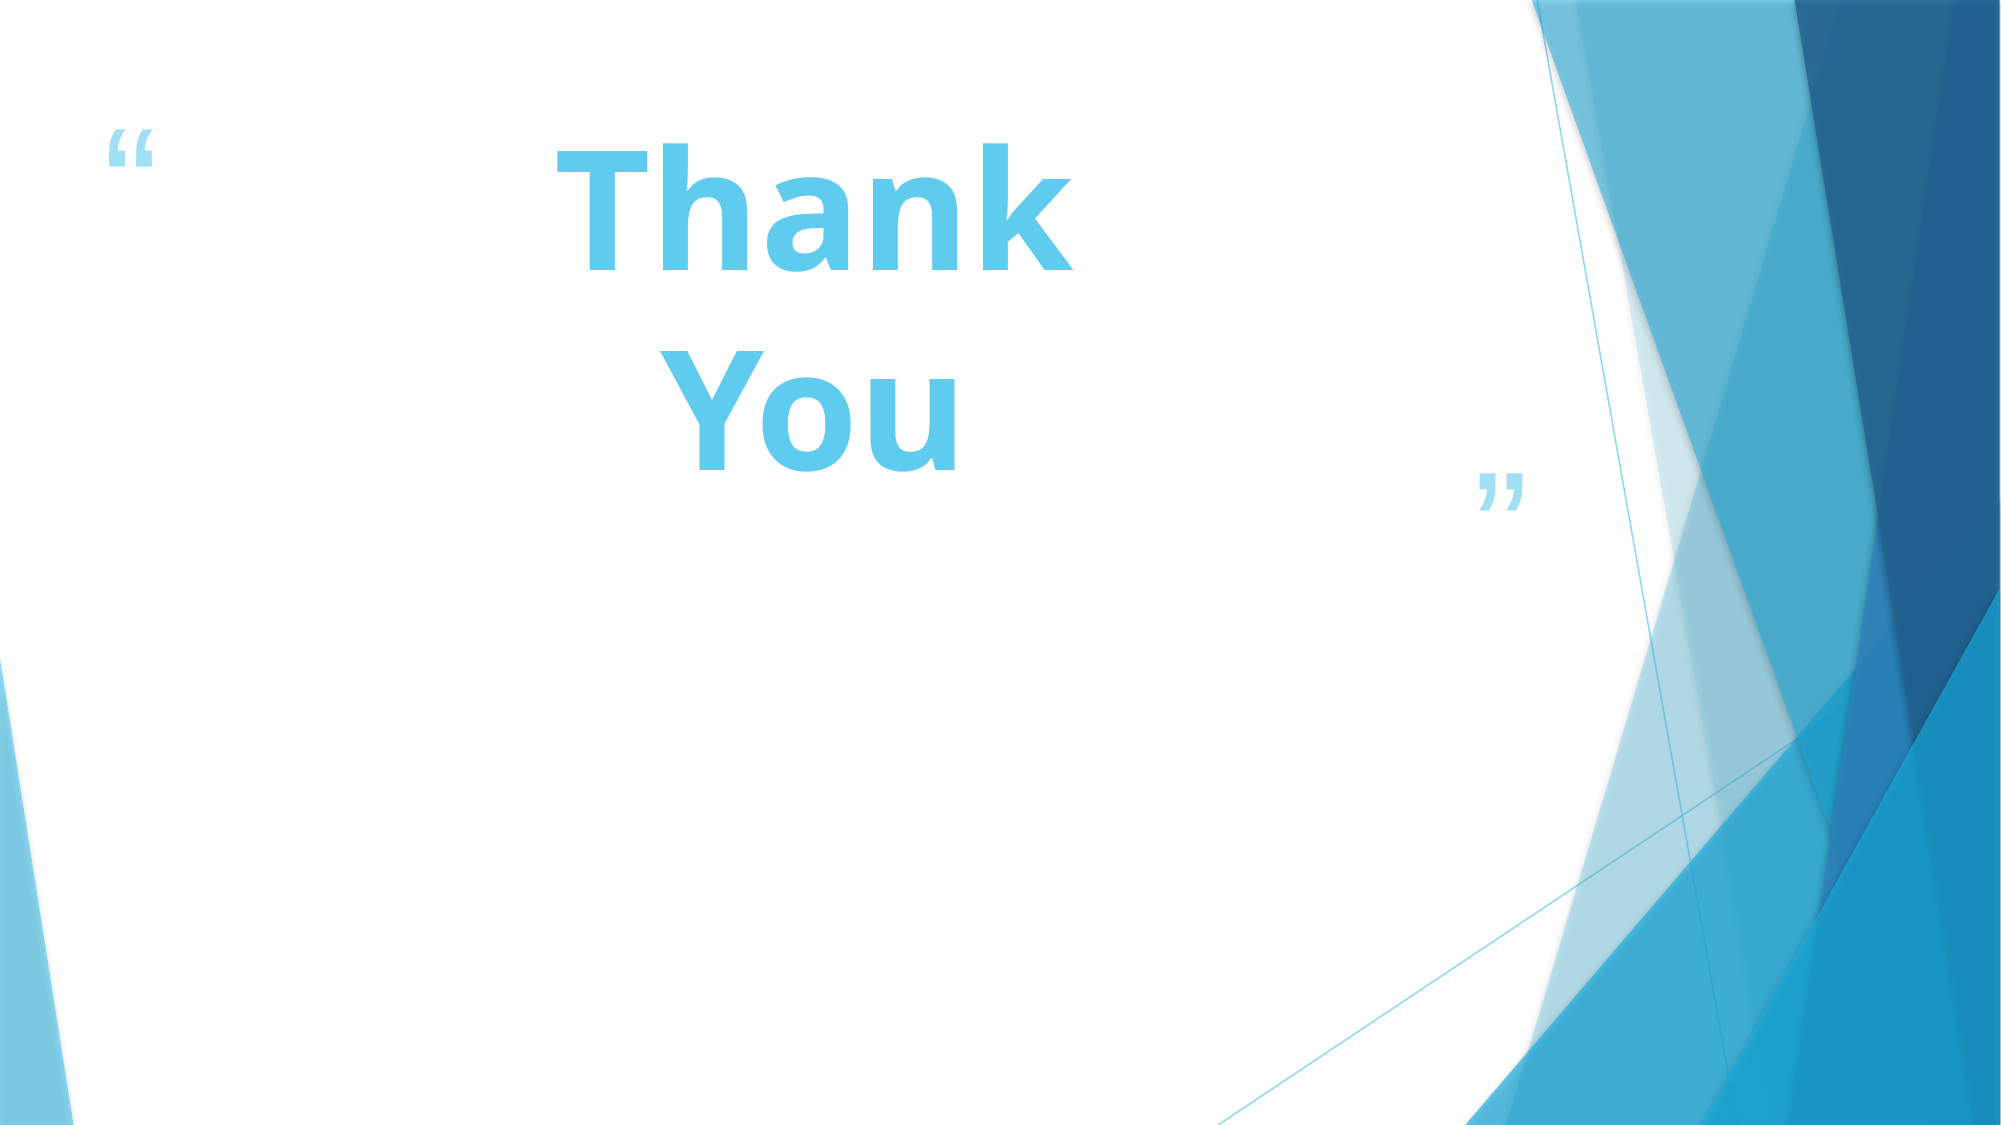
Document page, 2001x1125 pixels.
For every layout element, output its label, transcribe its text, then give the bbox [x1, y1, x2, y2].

title Thank You [375, 62, 1254, 656]
